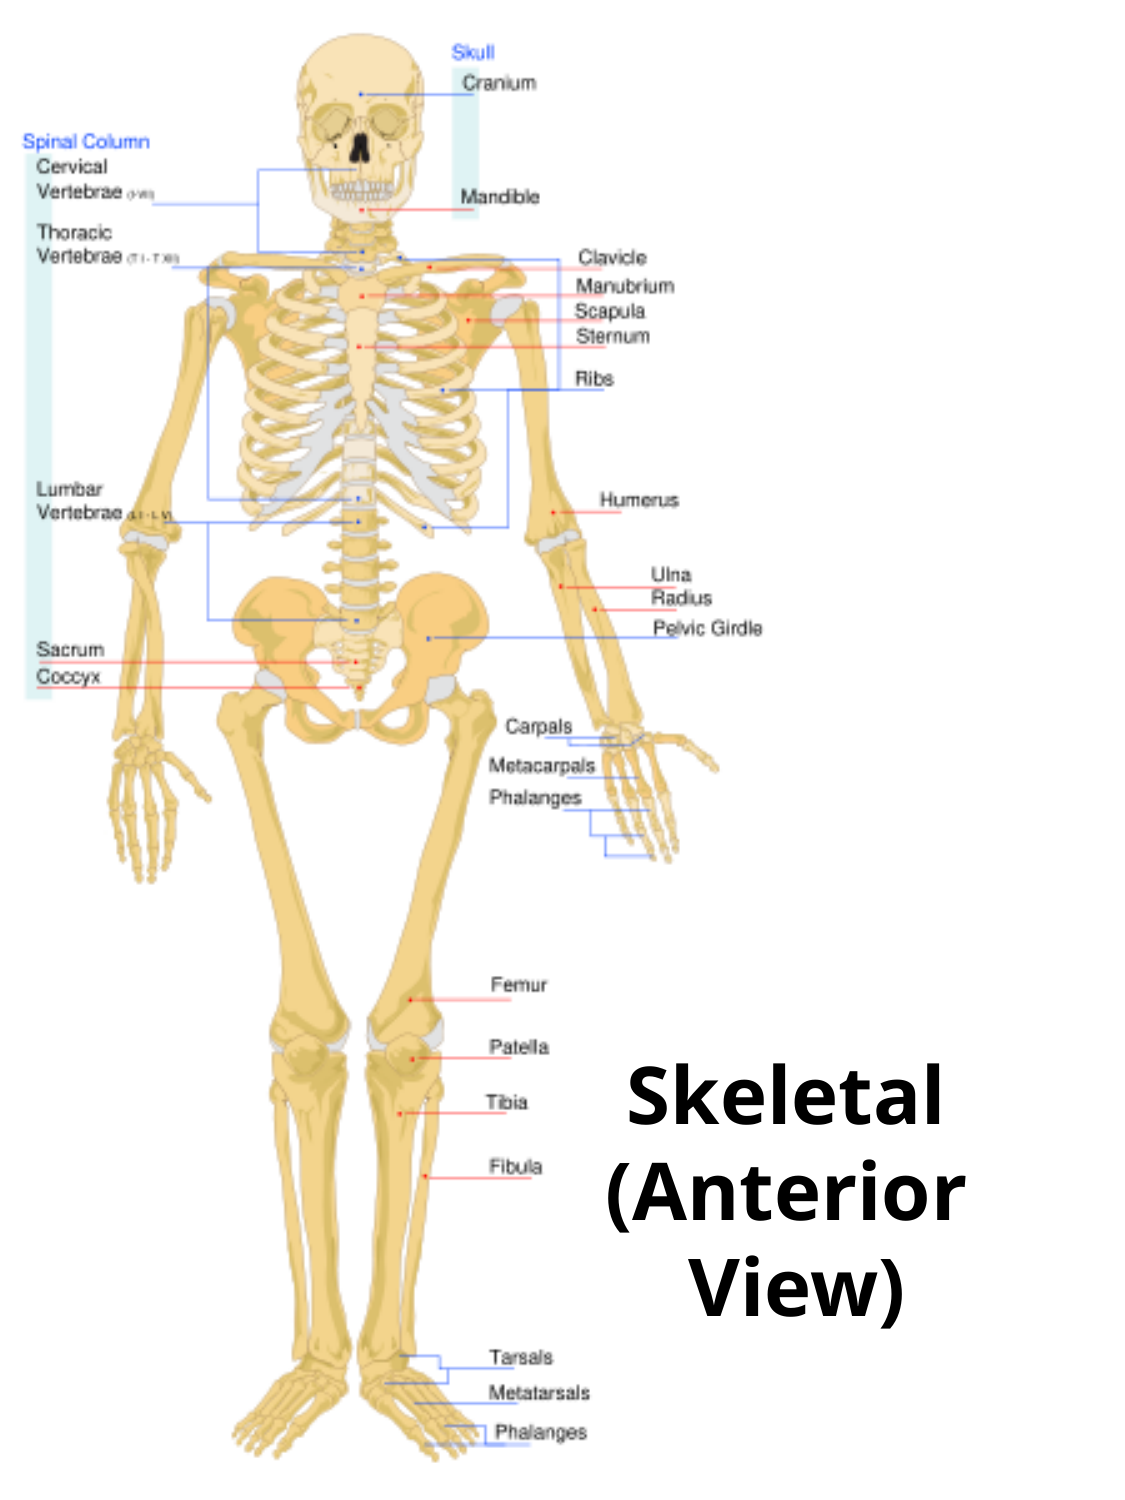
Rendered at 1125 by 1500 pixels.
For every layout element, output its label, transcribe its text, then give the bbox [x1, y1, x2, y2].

picture [0, 0, 776, 1498]
title Skeletal (Anterior View) [779, 1037, 1125, 1340]
